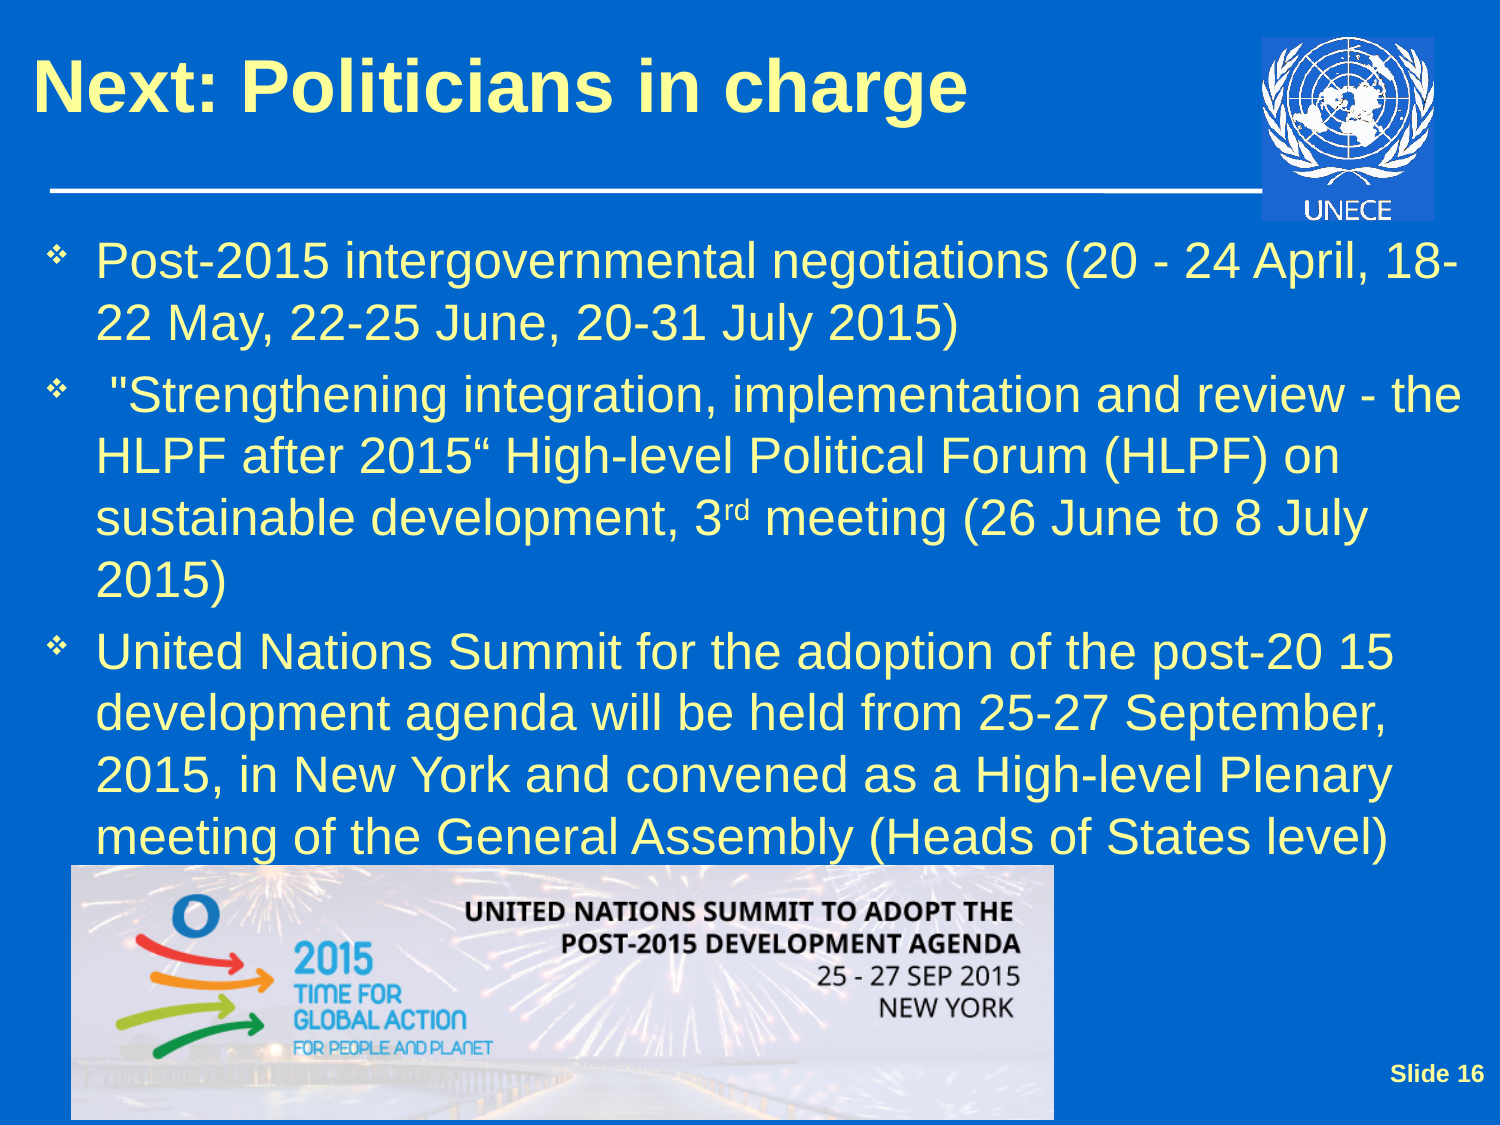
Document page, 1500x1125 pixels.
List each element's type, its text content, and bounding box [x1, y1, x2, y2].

list Post-2015 intergovernmental negotiations (20 - 24 April, 18-22 May, 22-25 June, 20-31 July 2015) "Strengthening integration, implementation and review - the HLPF after 2015“ High-level Political Forum (HLPF) on sustainable development, 3rd meeting (26 June to 8 July 2015) United Nations Summit for the adoption of the post-20 15 development agenda will be held from 25-27 September, 2015, in New York and convened as a High-level Plenary meeting of the General Assembly (Heads of States level) [29, 219, 1483, 882]
title Next: Politicians in charge [17, 1, 1247, 165]
picture [70, 865, 1054, 1121]
picture [1262, 37, 1434, 219]
